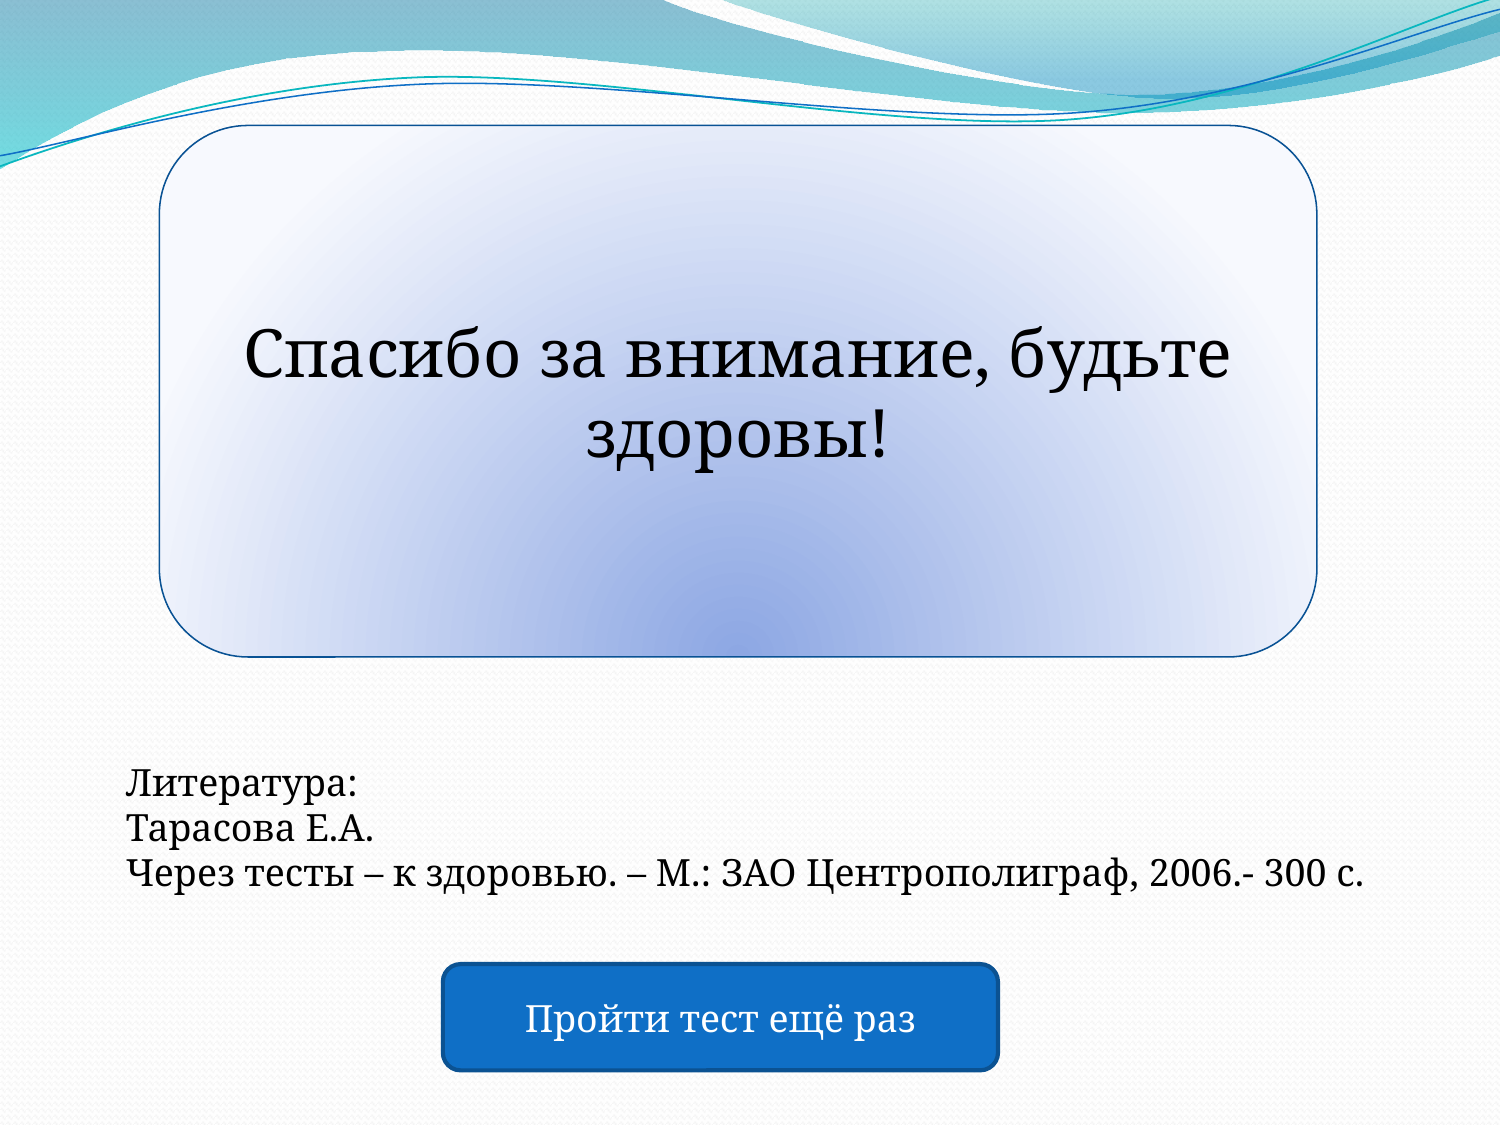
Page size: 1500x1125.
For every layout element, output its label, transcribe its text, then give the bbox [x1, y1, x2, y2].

text_box Литература: Тарасова Е.А. Через тесты – к здоровью. – М.: ЗАО Центрополиграф, 2006.- 300 с. [111, 751, 1381, 902]
text_box Спасибо за внимание, будьте здоровы! [158, 124, 1318, 658]
text_box Пройти тест ещё раз [440, 961, 1001, 1073]
